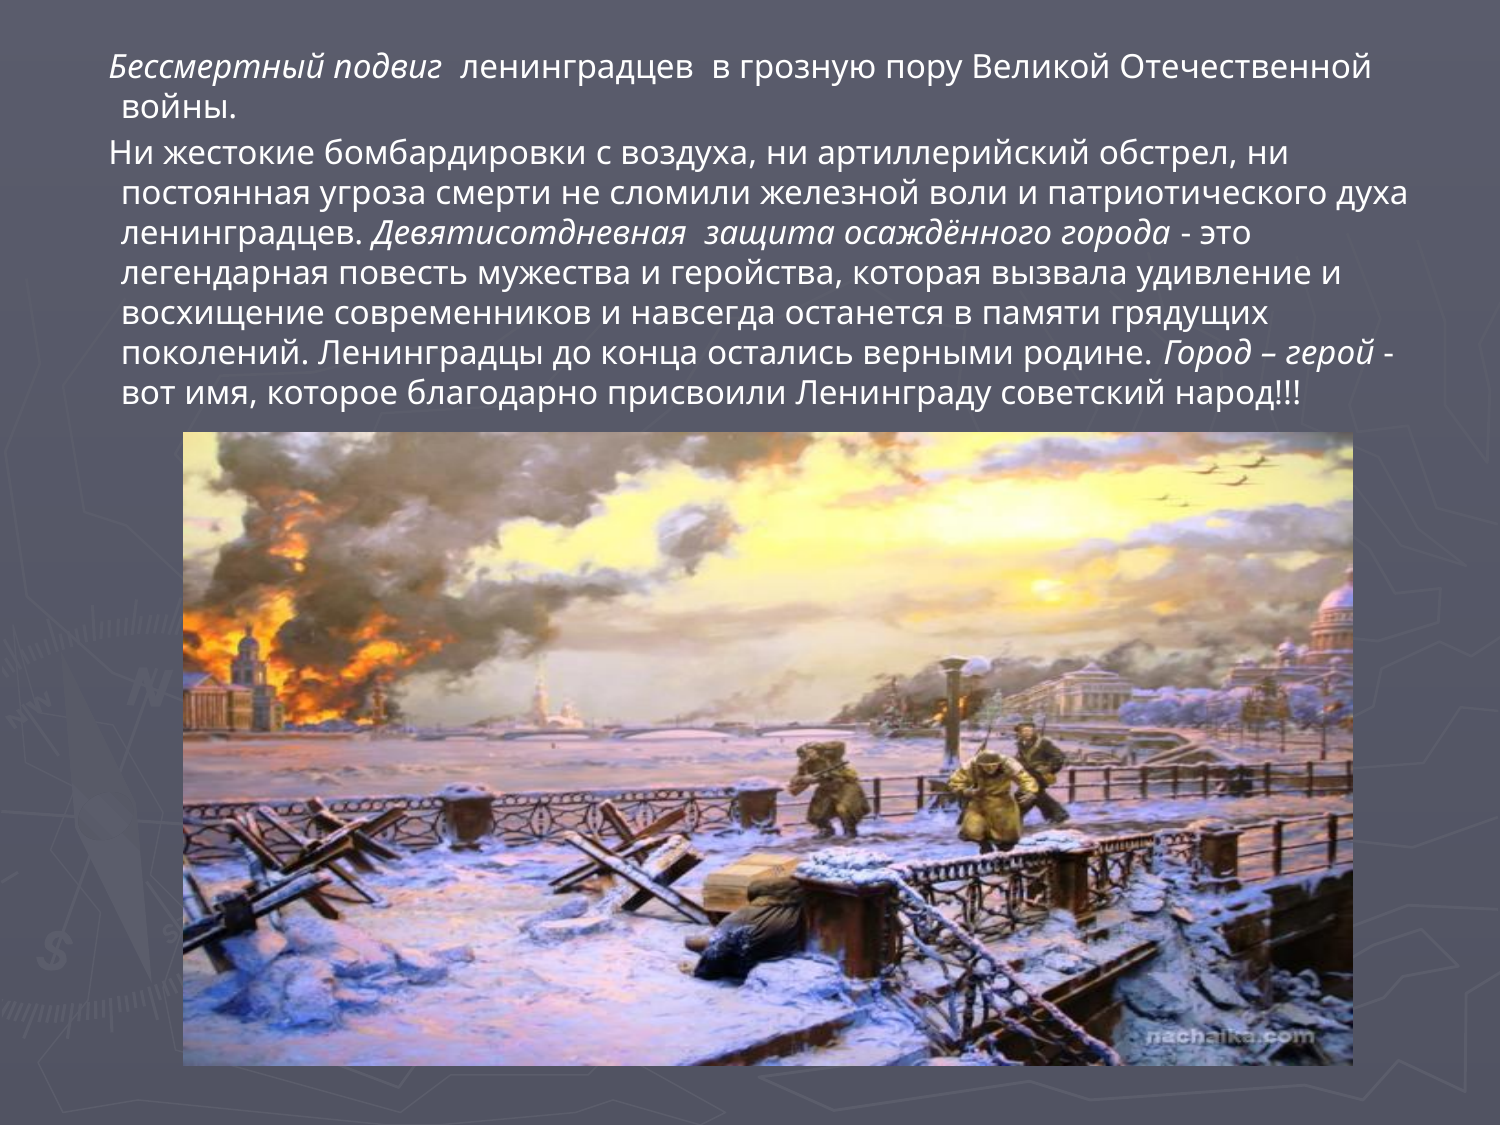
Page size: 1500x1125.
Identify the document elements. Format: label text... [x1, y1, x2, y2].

list Бессмертный подвиг ленинградцев в грозную пору Великой Отечественной войны. Ни жестокие бомбардировки с воздуха, ни артиллерийский обстрел, ни постоянная угроза смерти не сломили железной воли и патриотического духа ленинградцев. Девятисотдневная защита осаждённого города - это легендарная повесть мужества и геройства, которая вызвала удивление и восхищение современников и навсегда останется в памяти грядущих поколений. Ленинградцы до конца остались верными родине. Город – герой -вот имя, которое благодарно присвоили Ленинграду советский народ!!! [49, 37, 1451, 1001]
picture [182, 432, 1353, 1067]
